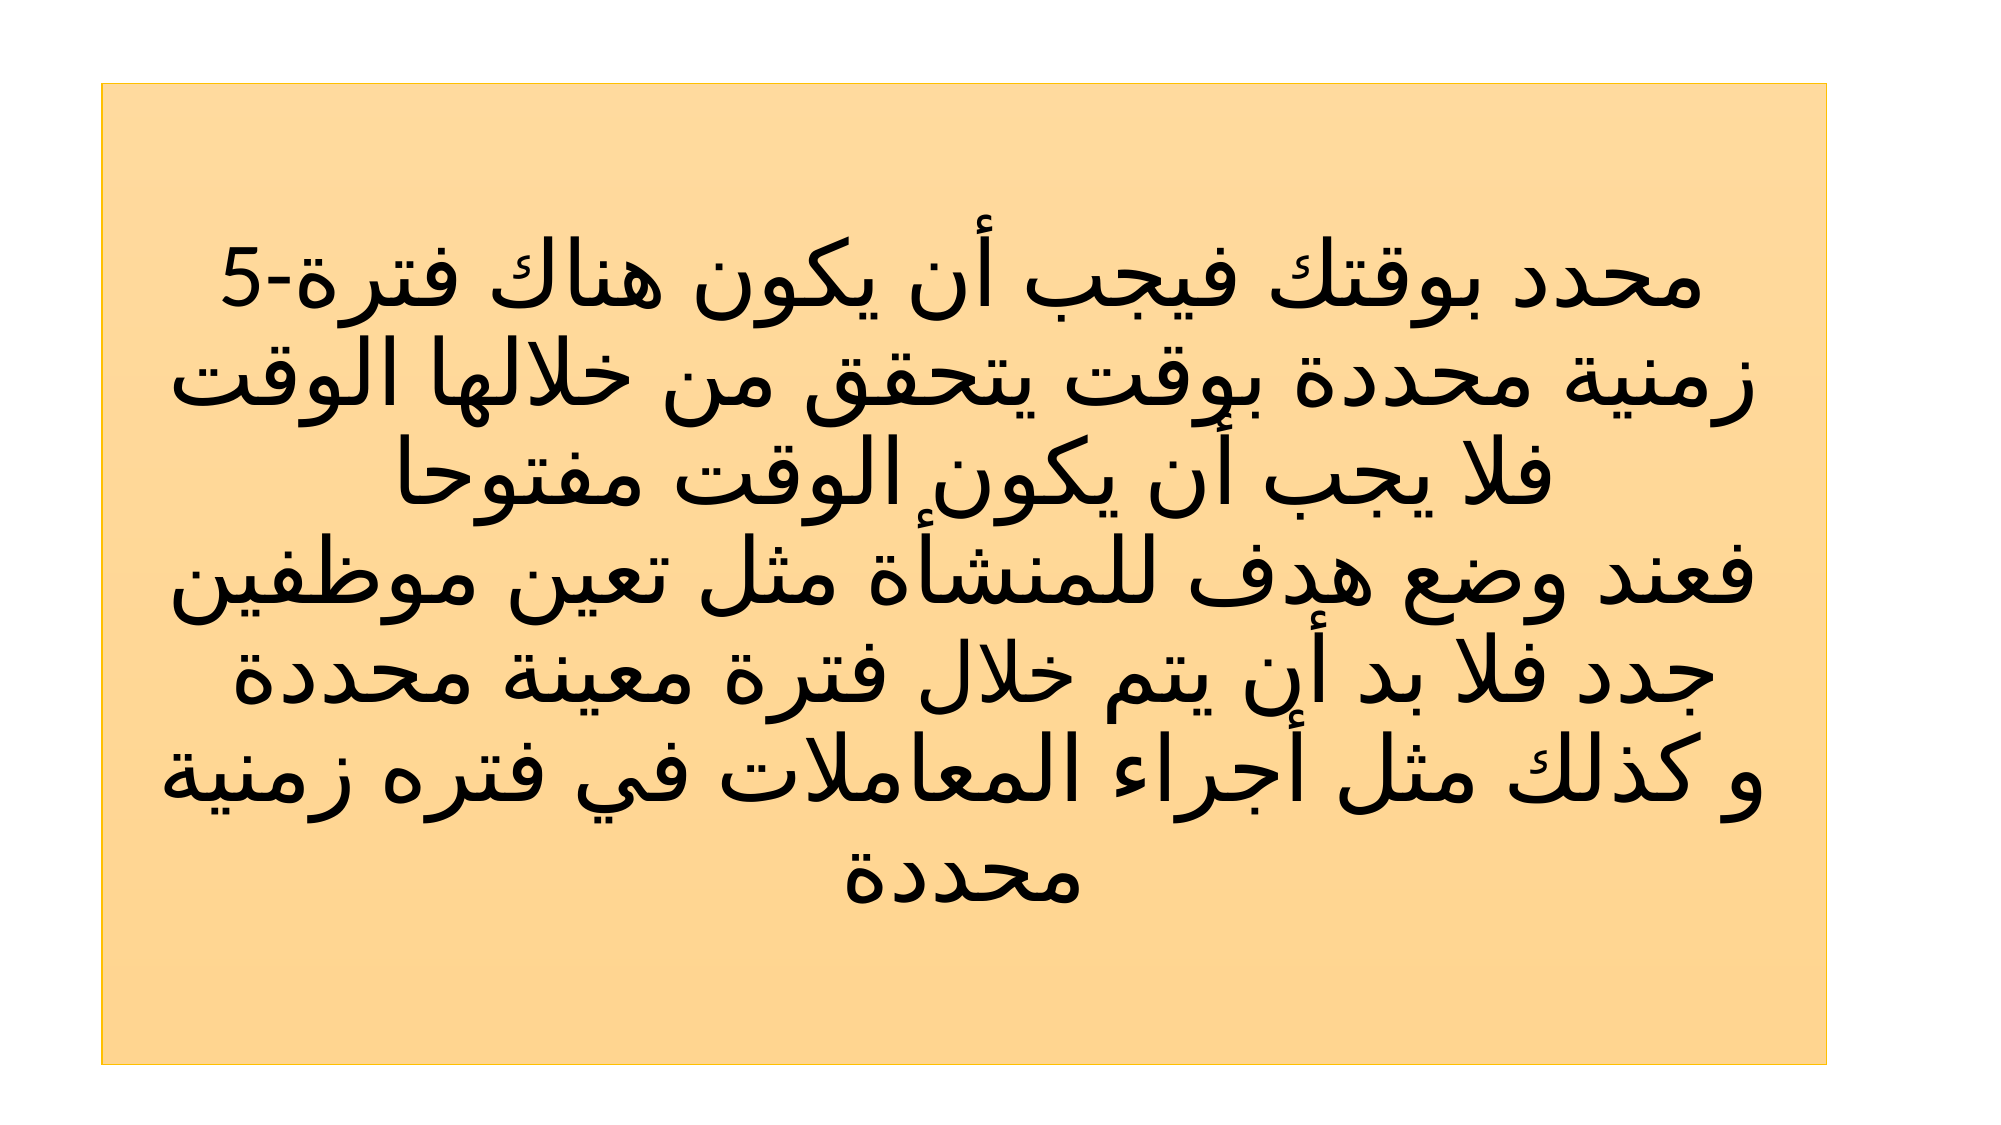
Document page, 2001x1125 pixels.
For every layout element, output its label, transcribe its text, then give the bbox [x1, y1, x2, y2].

title 5-محدد بوقتك فيجب أن يكون هناك فترة زمنية محددة بوقت يتحقق من خلالها الوقت فلا يجب أن يكون الوقت مفتوحا فعند وضع هدف للمنشأة مثل تعين موظفين جدد فلا بد أن يتم خلال فترة معينة محددة و كذلك مثل أجراء المعاملات في فتره زمنية محددة [101, 83, 1827, 1065]
